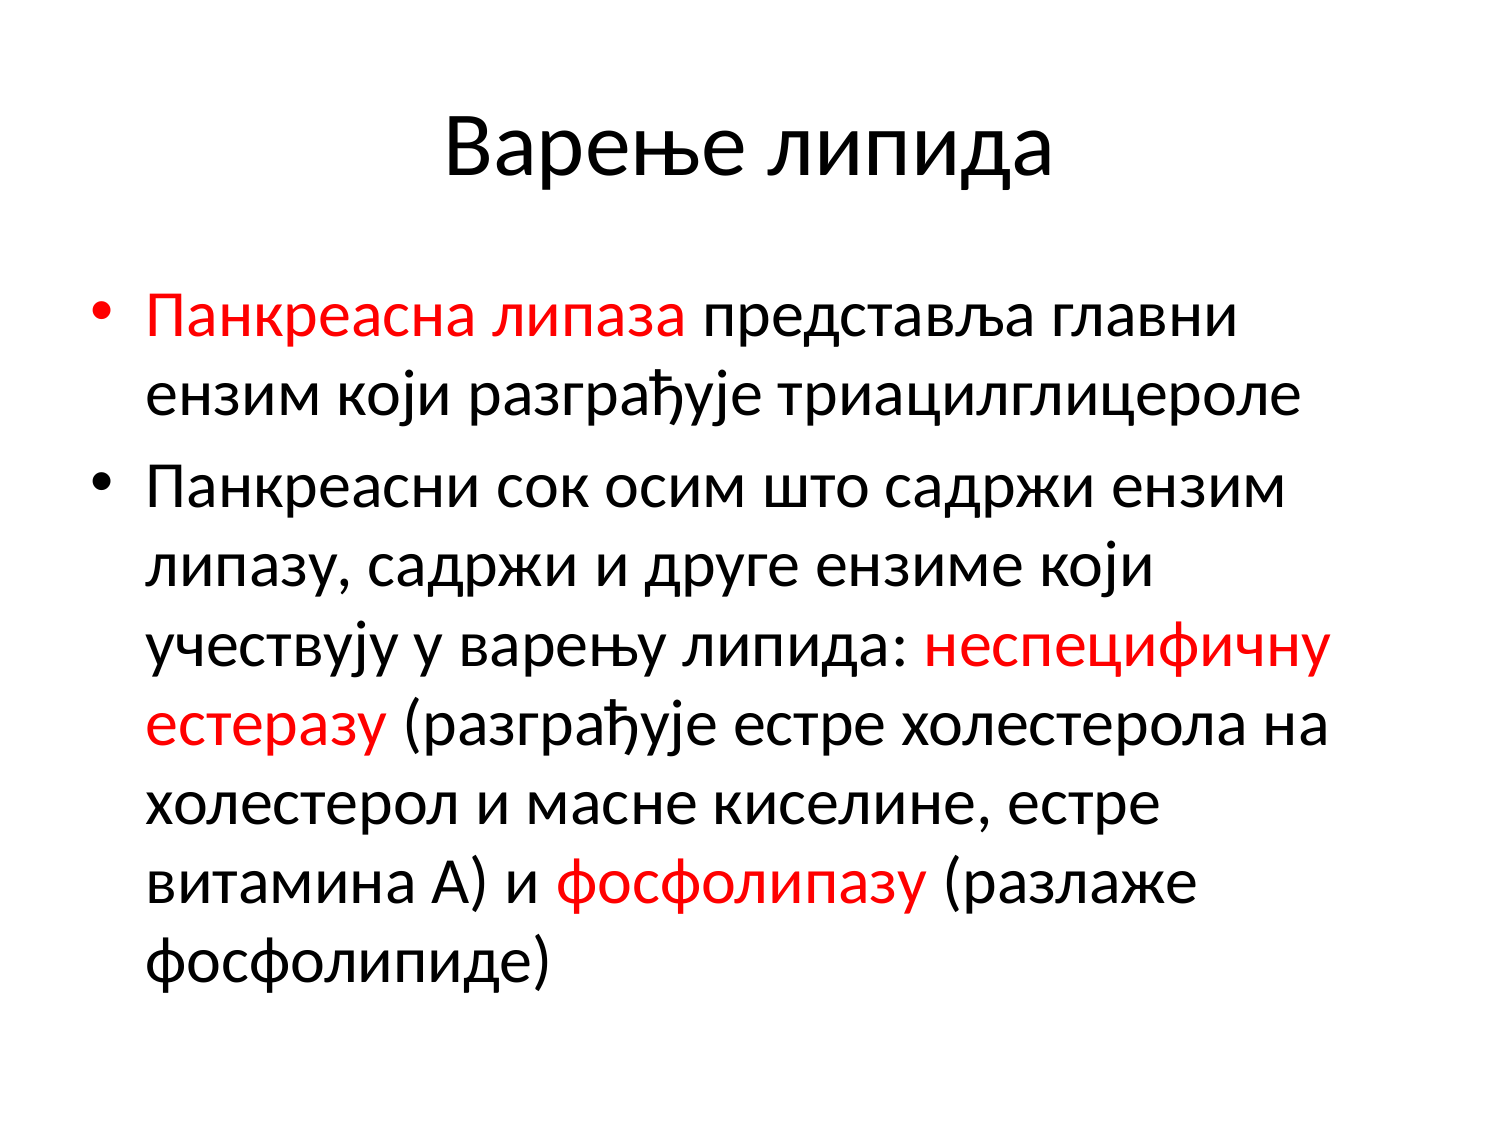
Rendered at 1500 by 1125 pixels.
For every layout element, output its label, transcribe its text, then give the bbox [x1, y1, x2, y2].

list Панкреасна липаза представља главни ензим који разграђује триацилглицероле Панкреасни сок осим што садржи ензим липазу, садржи и друге ензиме који учествују у варењу липида: неспецифичну естеразу (разграђује естре холестерола на холестерол и масне киселине, естре витамина А) и фосфолипазу (разлаже фосфолипиде) [75, 262, 1425, 1005]
title Варење липида [75, 45, 1425, 233]
